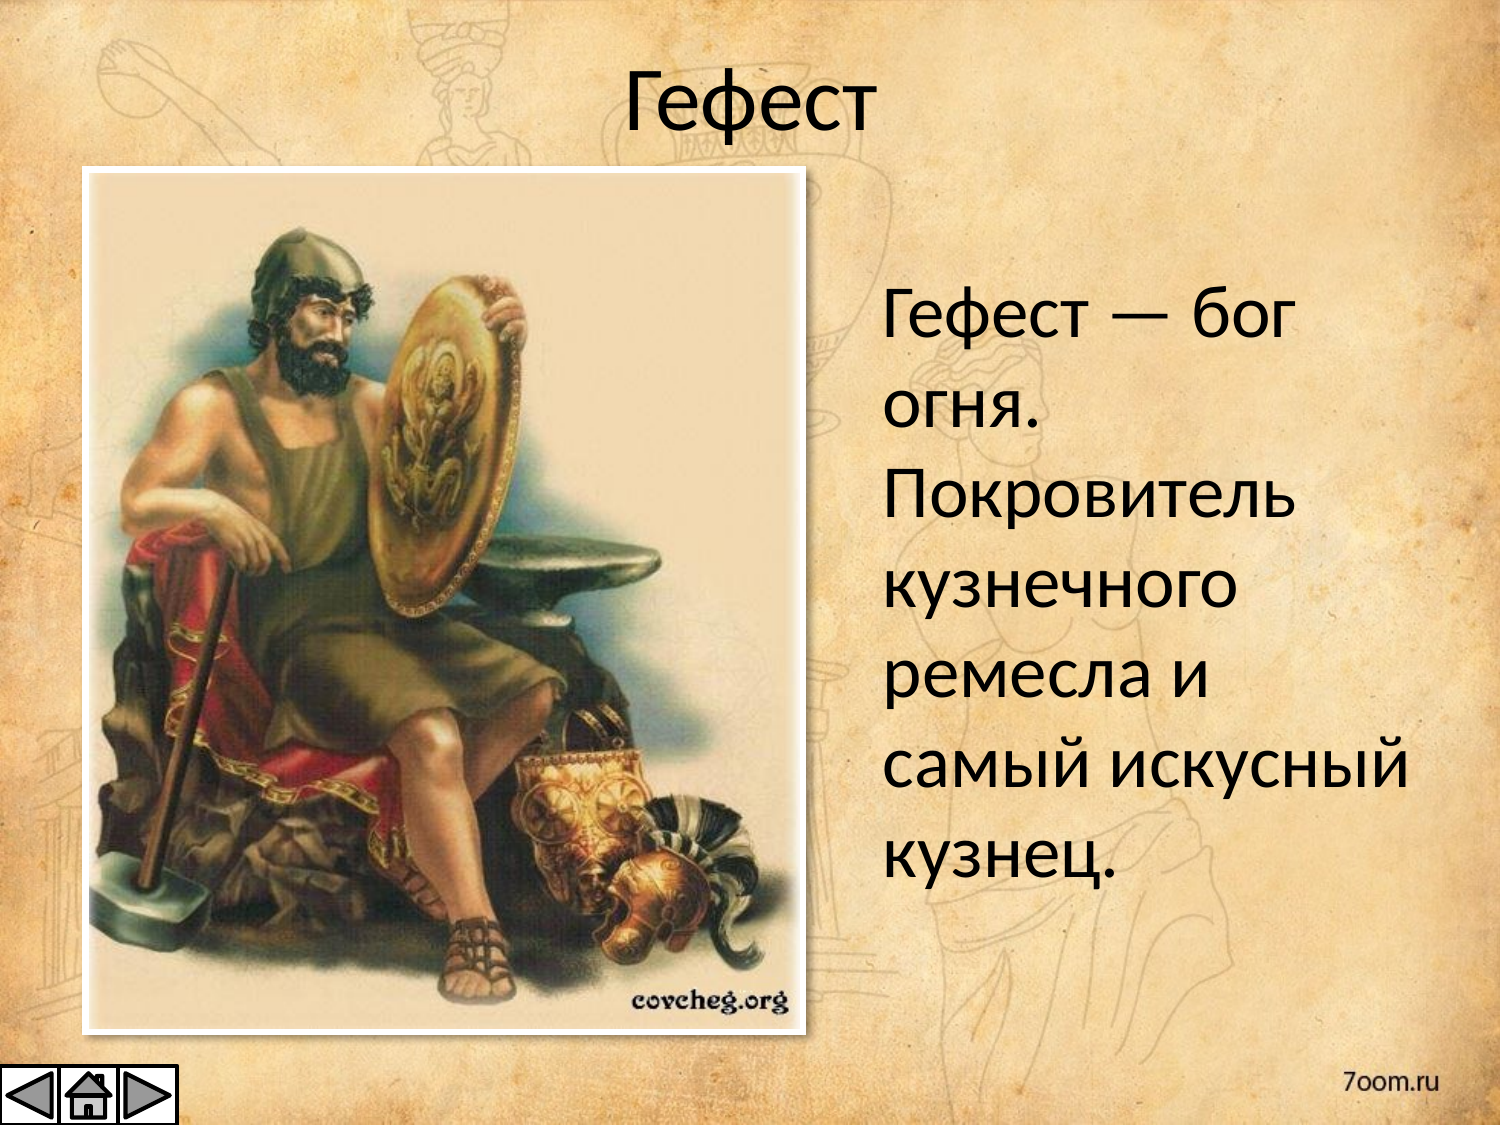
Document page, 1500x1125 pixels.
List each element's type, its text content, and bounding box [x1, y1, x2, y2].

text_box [0, 1065, 178, 1125]
picture [88, 172, 801, 1030]
text_box Гефест — бог огня. Покровитель кузнечного ремесла и самый искусный кузнец. [868, 255, 1436, 901]
picture [0, 0, 1500, 1125]
title Гефест [76, 0, 1427, 188]
